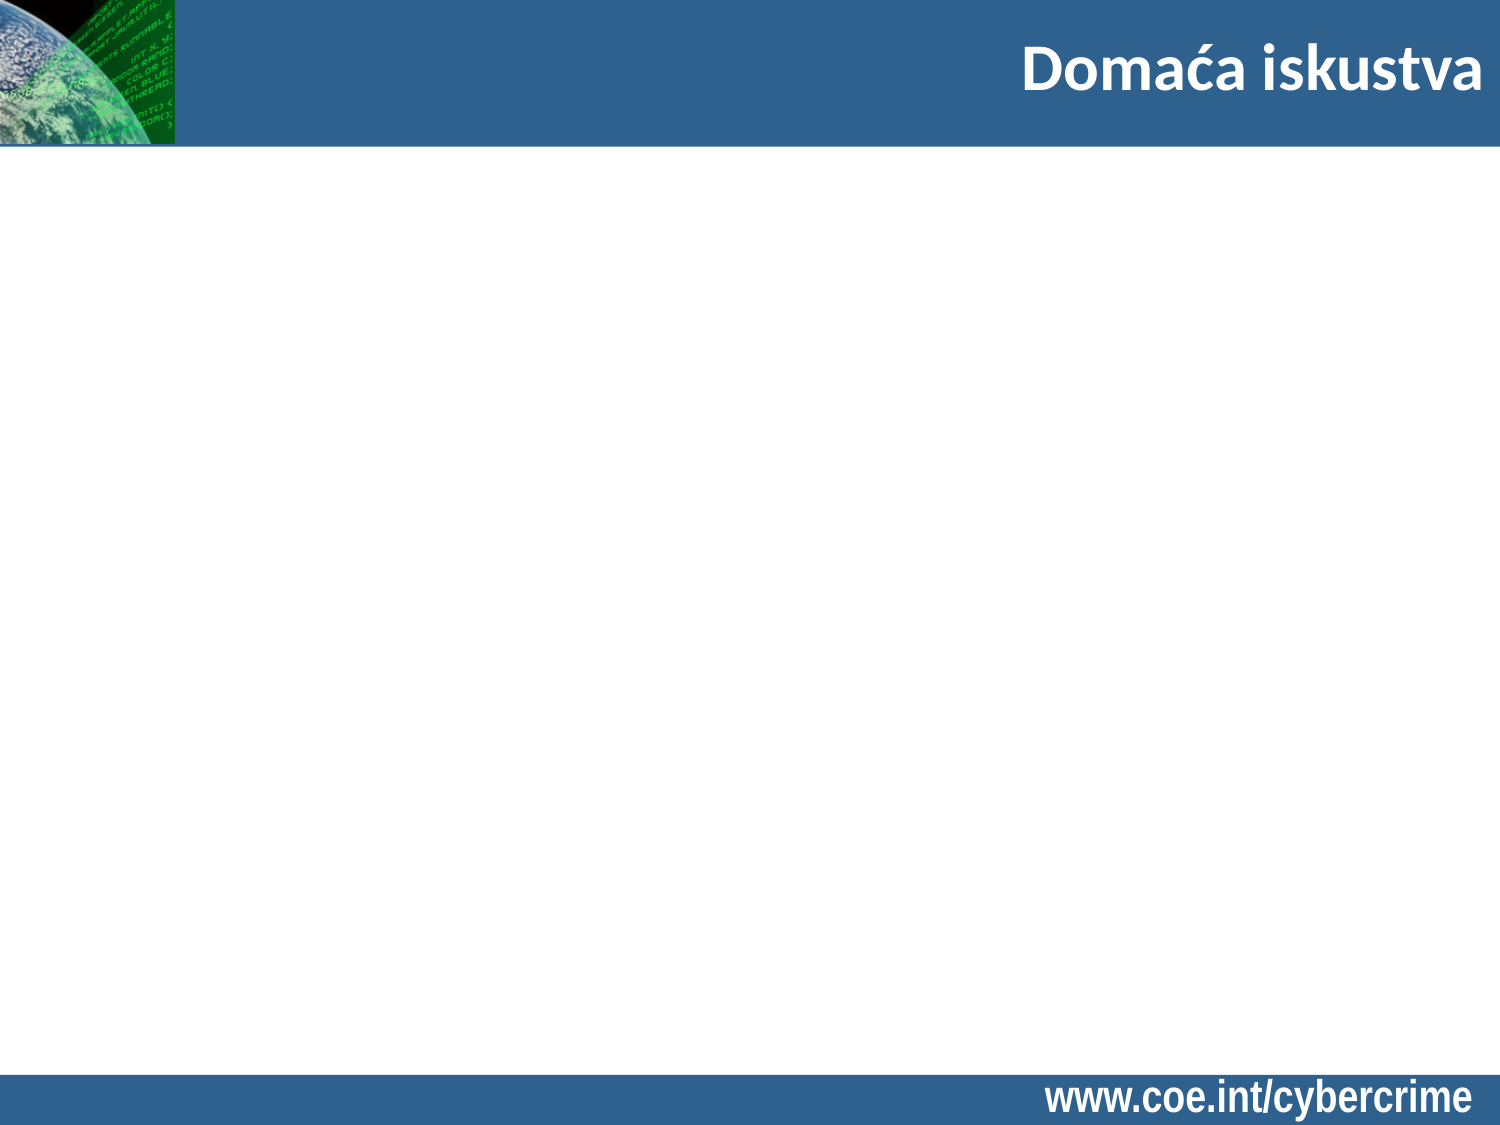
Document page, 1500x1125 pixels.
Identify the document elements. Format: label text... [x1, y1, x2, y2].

text_box Domaća iskustva [177, 0, 1500, 149]
text_box www.coe.int/cybercrime [1030, 1059, 1500, 1125]
text_box [0, 1073, 1030, 1125]
picture [0, 0, 175, 144]
